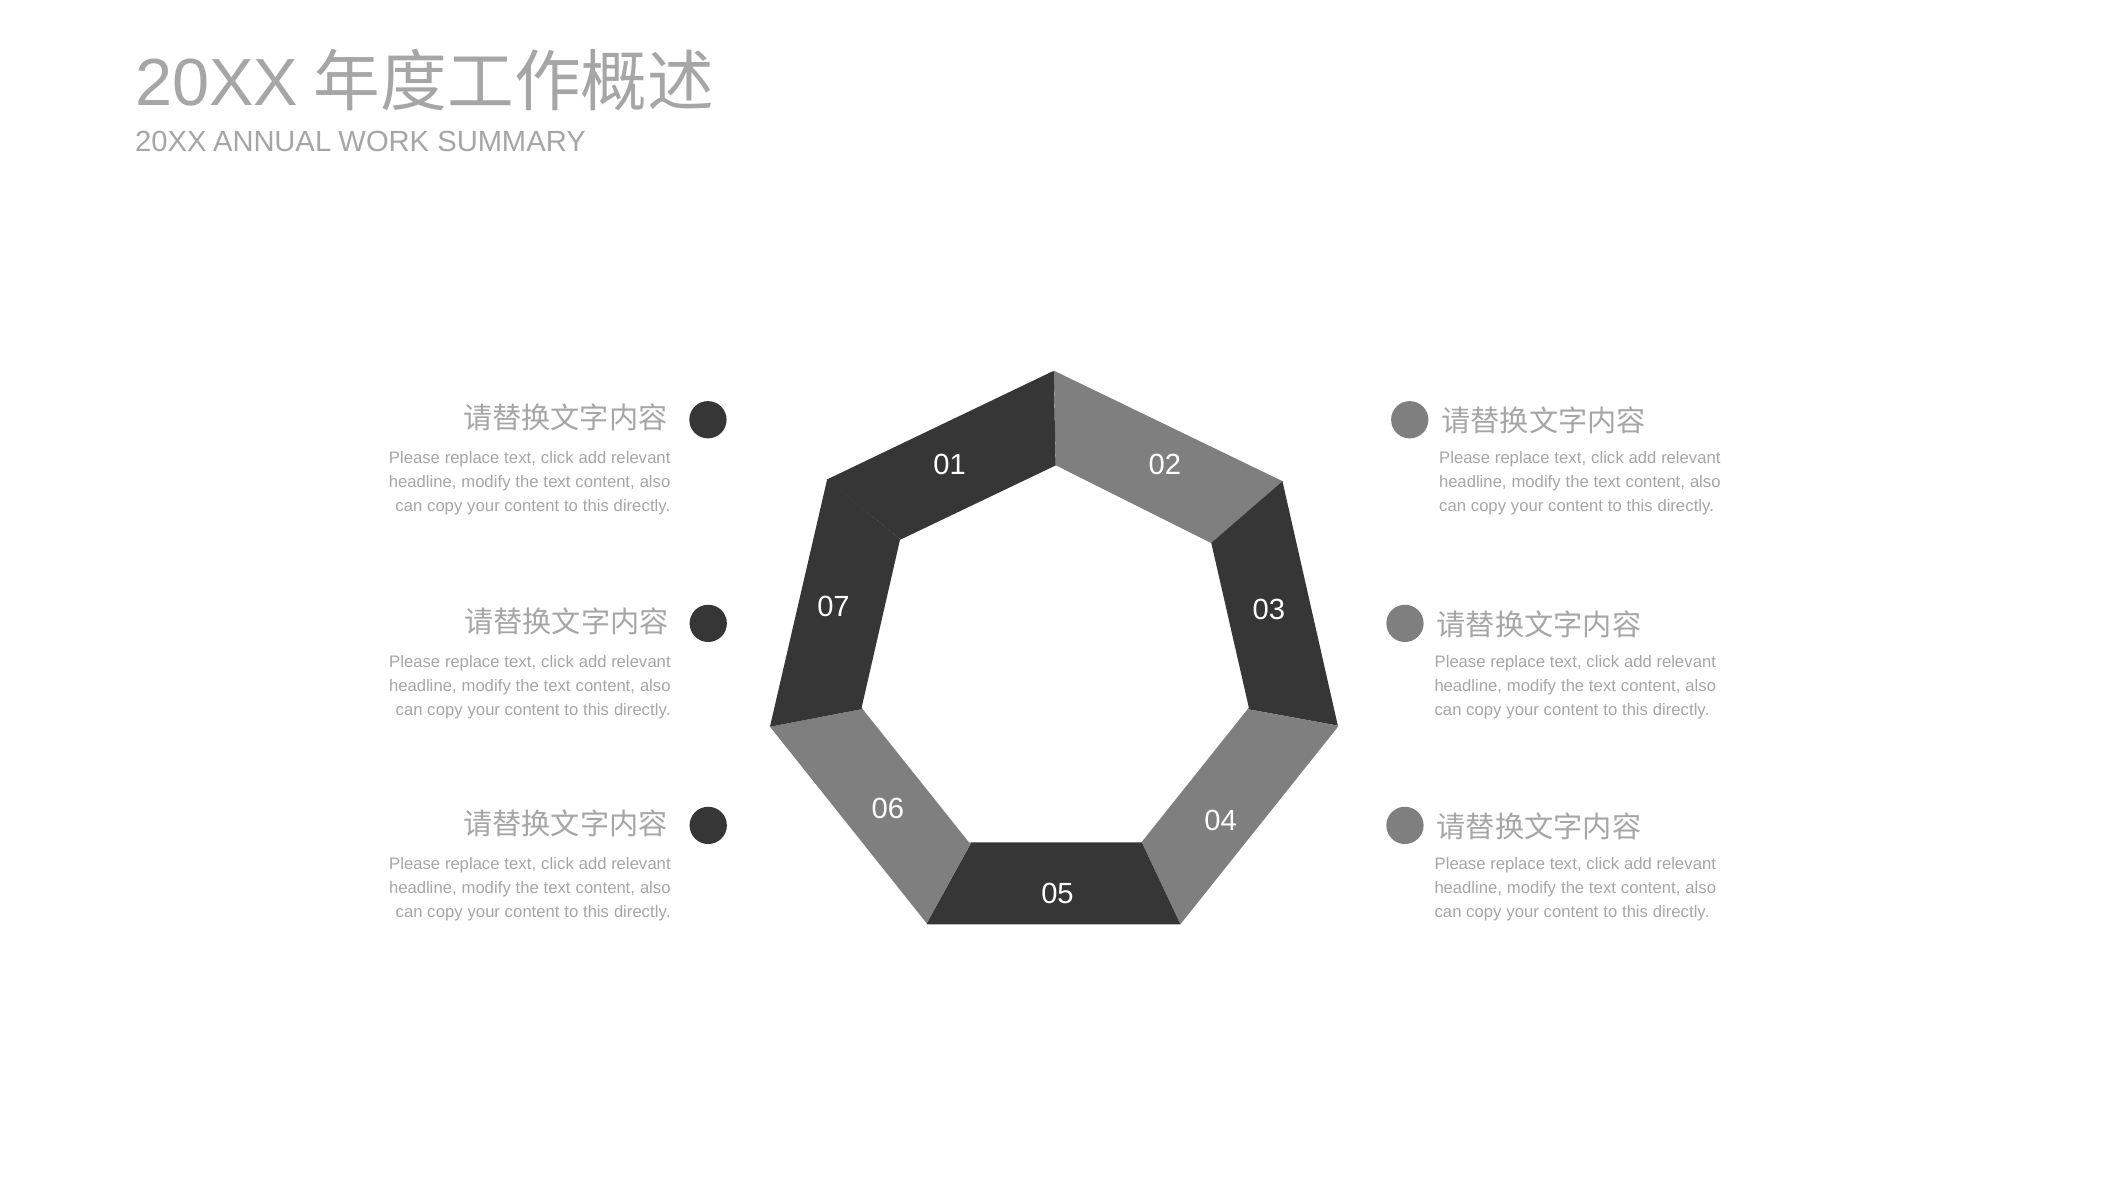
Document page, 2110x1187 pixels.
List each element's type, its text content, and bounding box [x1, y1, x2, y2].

text_box Please replace text, click add relevant headline, modify the text content, also can copy your content to this directly. [1434, 646, 1729, 737]
text_box [1391, 401, 1429, 439]
text_box Please replace text, click add relevant headline, modify the text content, also can copy your content to this directly. [1434, 848, 1729, 939]
text_box 请替换文字内容 [442, 394, 672, 434]
text_box Please replace text, click add relevant headline, modify the text content, also can copy your content to this directly. [369, 443, 671, 534]
text_box 20XX ANNUAL WORK SUMMARY [135, 122, 596, 158]
text_box 请替换文字内容 [443, 799, 672, 840]
text_box 20XX年度工作概述 [135, 38, 783, 119]
text_box [689, 401, 727, 439]
text_box [1386, 806, 1424, 845]
text_box 请替换文字内容 [1438, 394, 1673, 439]
text_box Please replace text, click add relevant headline, modify the text content, also can copy your content to this directly. [369, 646, 672, 737]
text_box Please replace text, click add relevant headline, modify the text content, also can copy your content to this directly. [1439, 443, 1733, 534]
text_box Please replace text, click add relevant headline, modify the text content, also can copy your content to this directly. [369, 848, 672, 939]
text_box [1386, 604, 1424, 643]
text_box 请替换文字内容 [443, 597, 673, 638]
text_box 请替换文字内容 [1433, 597, 1668, 642]
text_box 请替换文字内容 [1433, 799, 1668, 845]
text_box [689, 604, 727, 643]
text_box [689, 806, 727, 845]
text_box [769, 370, 1339, 925]
